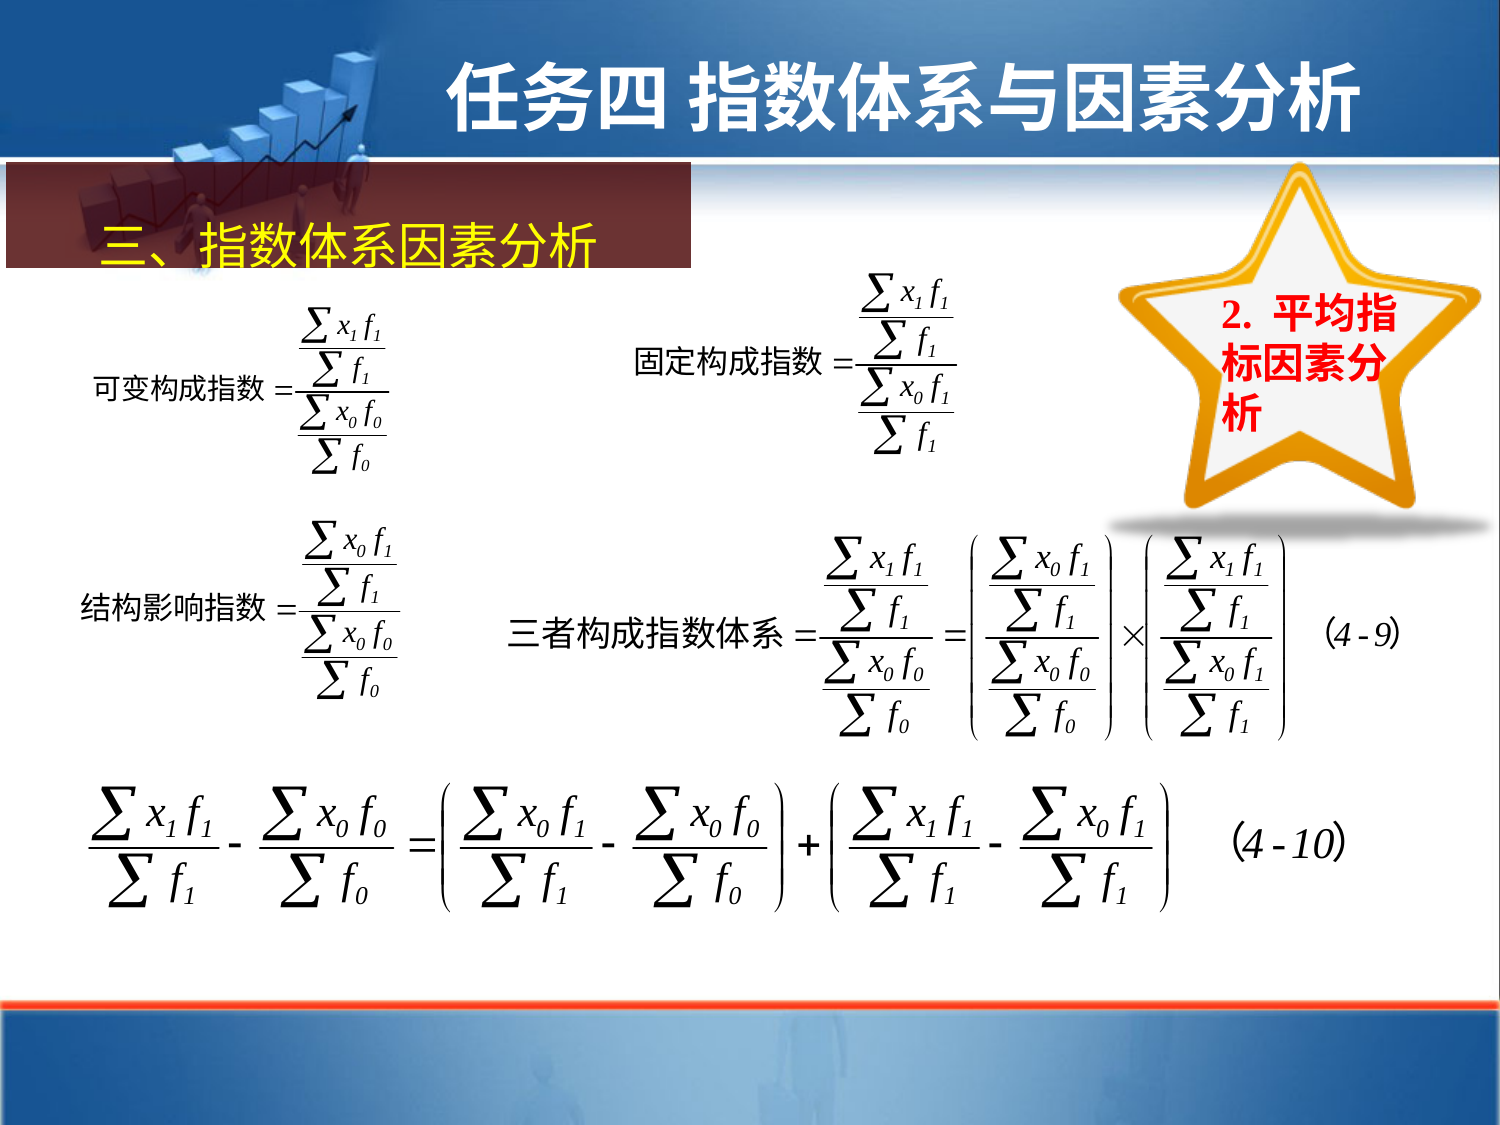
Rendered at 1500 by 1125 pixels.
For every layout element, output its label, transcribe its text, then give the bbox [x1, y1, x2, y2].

picture [0, 0, 1500, 1125]
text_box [501, 526, 1412, 749]
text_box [88, 302, 396, 482]
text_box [81, 774, 1360, 922]
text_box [76, 515, 408, 709]
text_box 任务四 指数体系与因素分析 [395, 42, 1500, 148]
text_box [631, 266, 963, 464]
text_box 三、指数体系因素分析 [6, 162, 691, 268]
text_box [1099, 148, 1500, 550]
